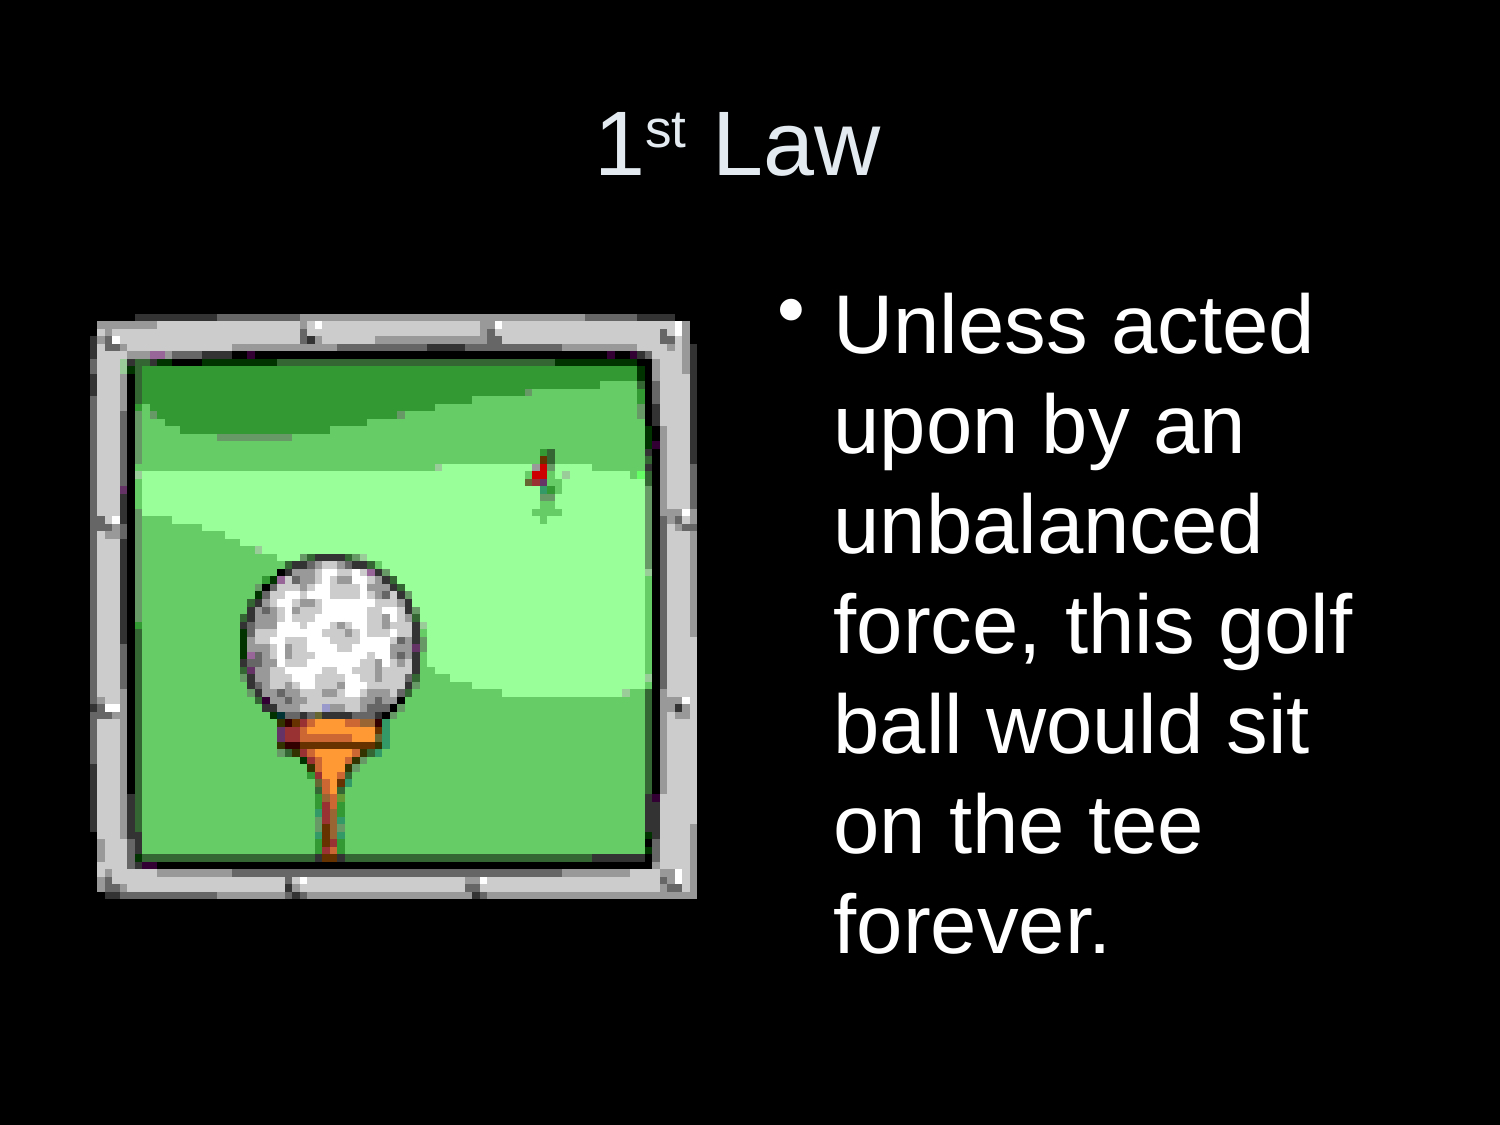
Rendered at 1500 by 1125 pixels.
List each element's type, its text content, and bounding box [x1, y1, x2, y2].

list Unless acted upon by an unbalanced force, this golf ball would sit on the tee forever. [762, 262, 1426, 1006]
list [74, 299, 713, 915]
title 1st Law [74, 44, 1426, 233]
